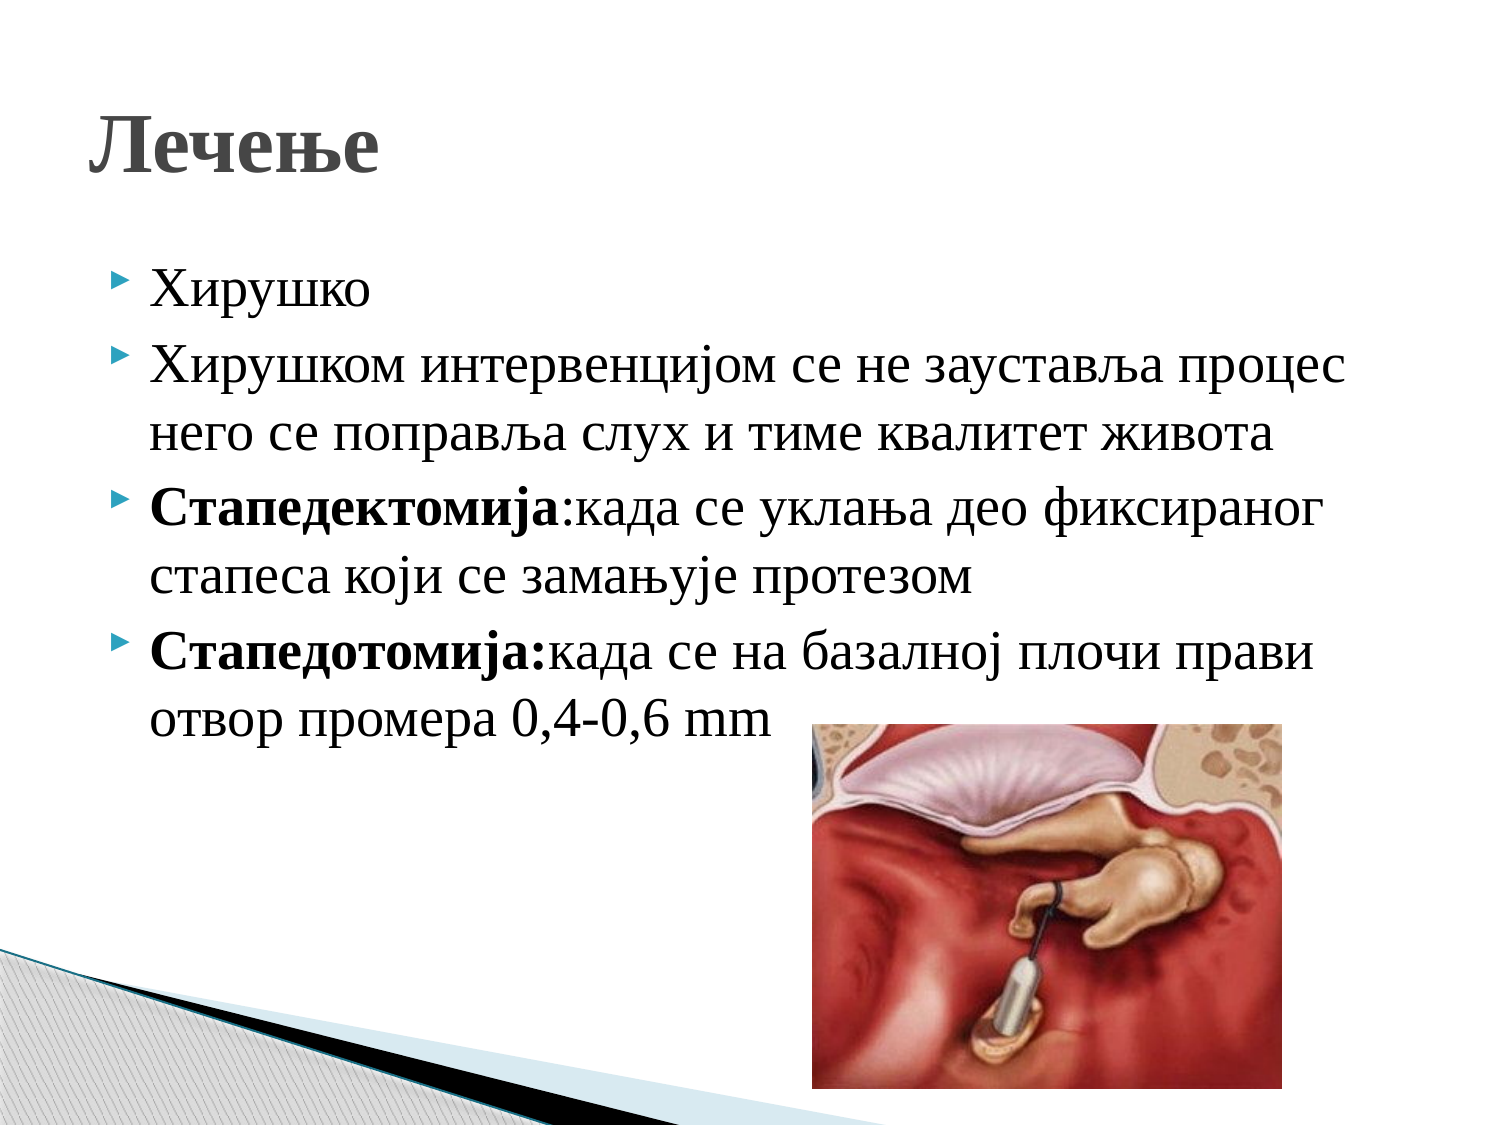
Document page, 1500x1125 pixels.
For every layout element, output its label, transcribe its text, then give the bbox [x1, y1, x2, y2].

list Хирушко Хирушком интервенцијом се не зауставља процес него се поправља слух и тиме квалитет живота Стапедектомија:када се уклања део фиксираног стапеса који сe замањује протезом Стапедотомија:када се на базалној плочи прави отвор промера 0,4-0,6 mm [74, 242, 1426, 986]
picture [812, 724, 1282, 1090]
title Лечење [75, 45, 1425, 233]
